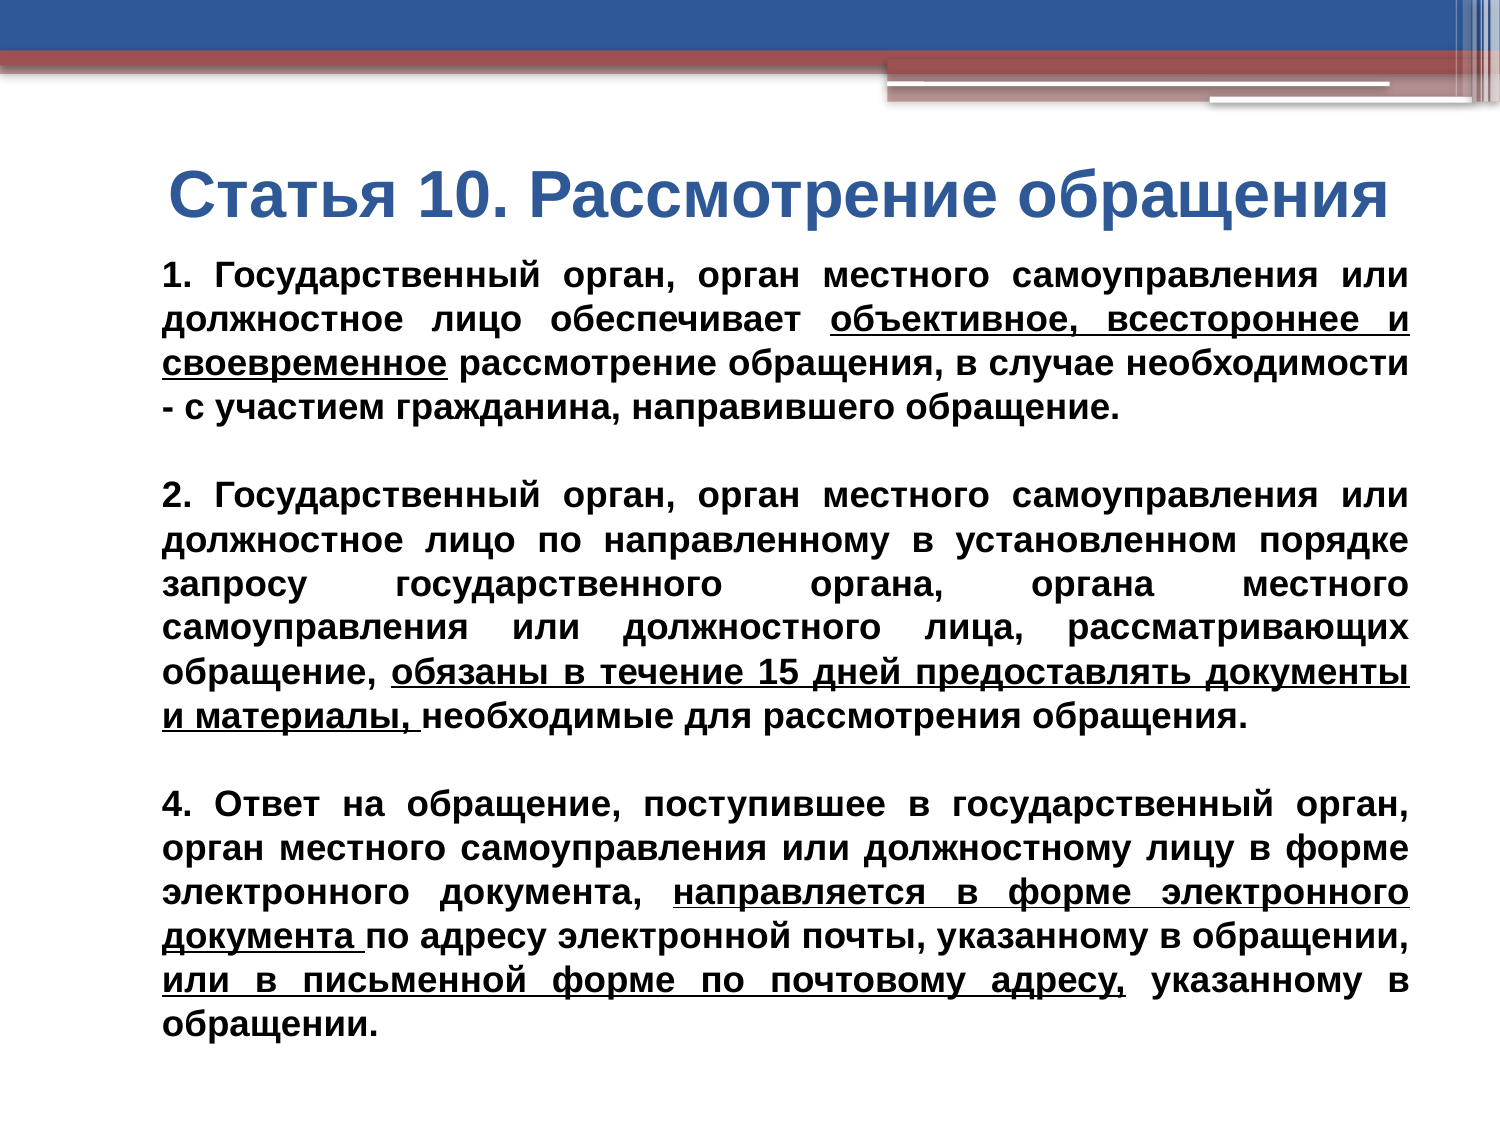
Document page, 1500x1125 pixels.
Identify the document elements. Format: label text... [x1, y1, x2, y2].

list 1. Государственный орган, орган местного самоуправления или должностное лицо обеспечивает объективное, всестороннее и своевременное рассмотрение обращения, в случае необходимости - с участием гражданина, направившего обращение. 2. Государственный орган, орган местного самоуправления или должностное лицо по направленному в установленном порядке запросу государственного органа, органа местного самоуправления или должностного лица, рассматривающих обращение, обязаны в течение 15 дней предоставлять документы и материалы, необходимые для рассмотрения обращения. 4. Ответ на обращение, поступившее в государственный орган, орган местного самоуправления или должностному лицу в форме электронного документа, направляется в форме электронного документа по адресу электронной почты, указанному в обращении, или в письменной форме по почтовому адресу, указанному в обращении. [41, 243, 1425, 1094]
title Статья 10. Рассмотрение обращения [76, 137, 1427, 244]
